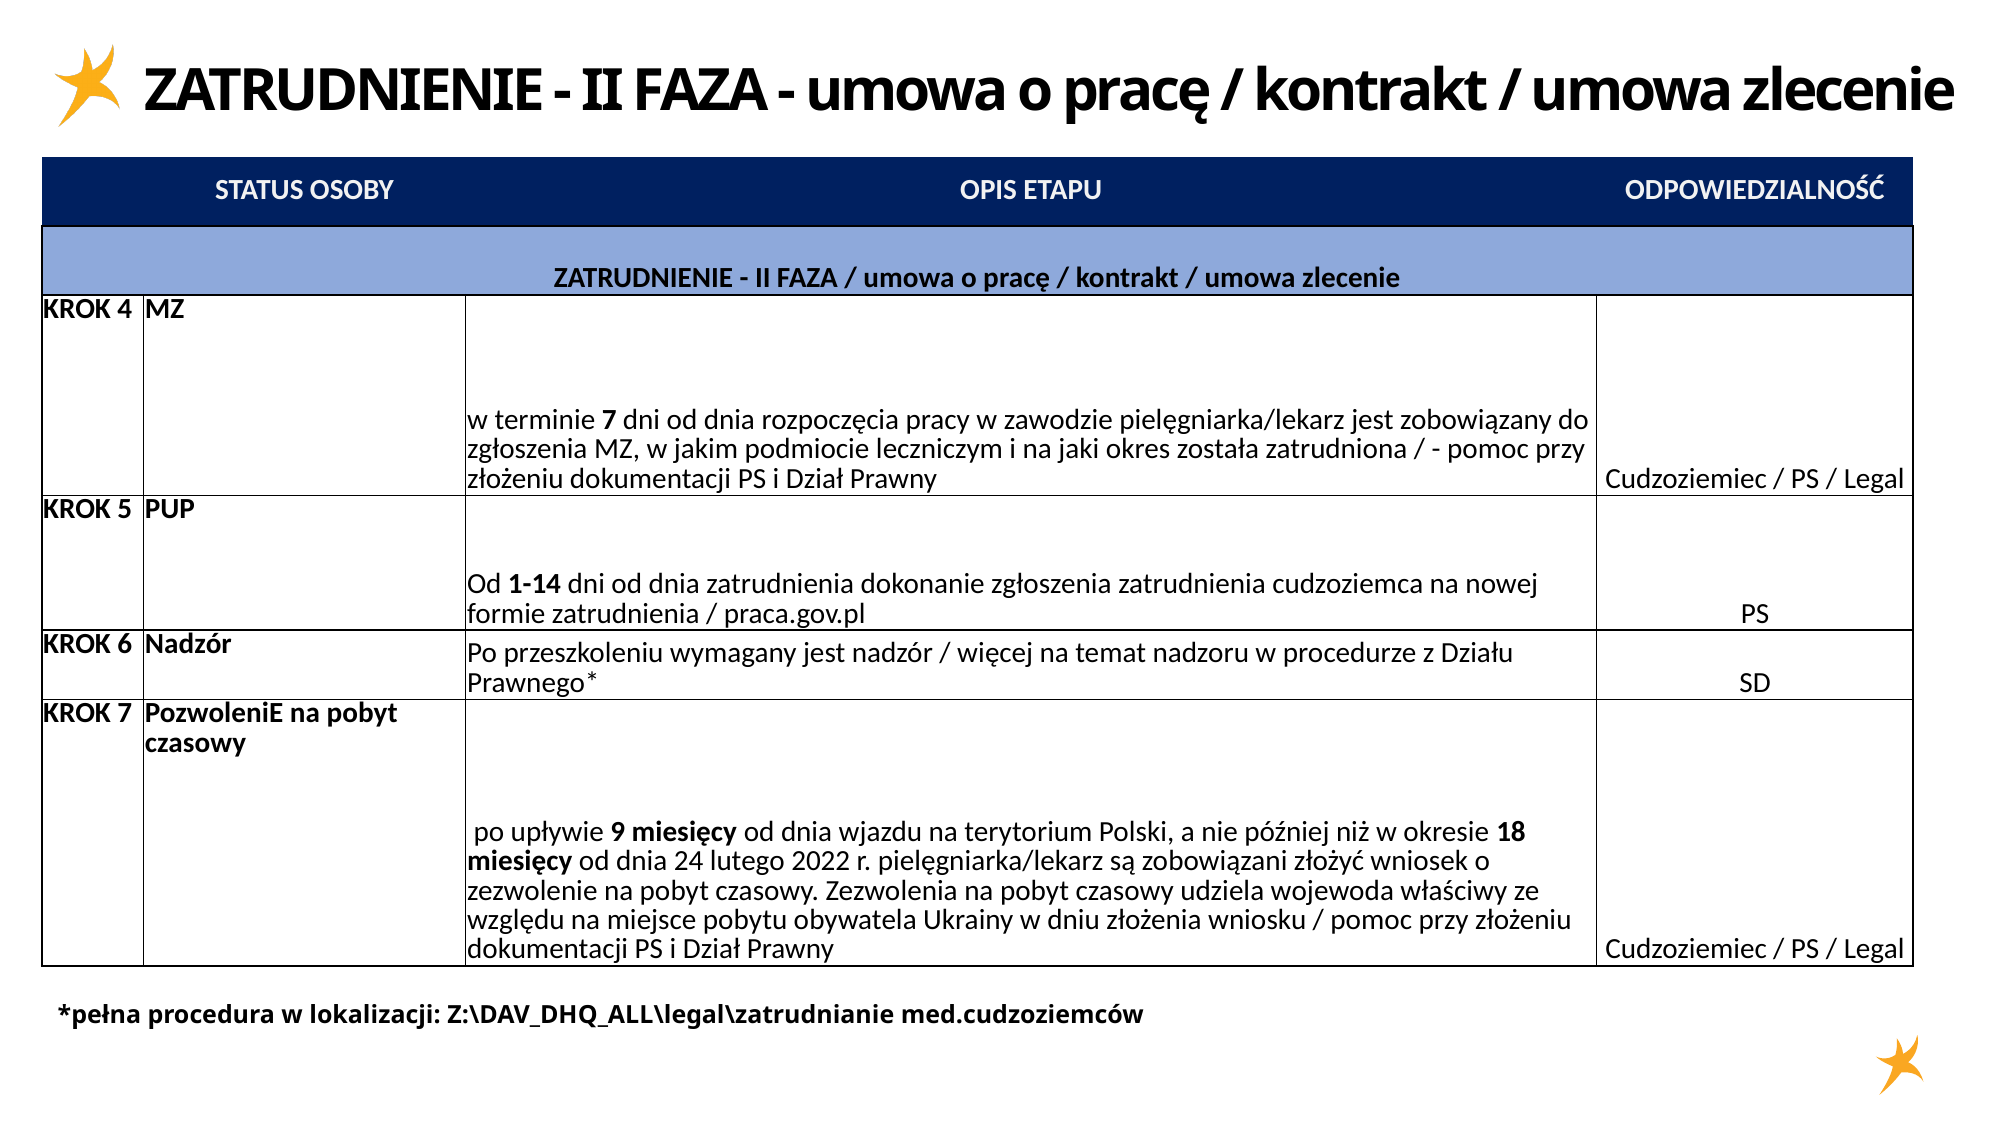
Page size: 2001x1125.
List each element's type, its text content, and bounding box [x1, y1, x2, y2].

table_cell PozwoleniE na pobyt czasowy [144, 700, 465, 965]
table_cell MZ [144, 296, 465, 495]
table_header ODPOWIEDZIALNOŚĆ [1597, 157, 1913, 225]
table_cell KROK 4 [43, 296, 143, 495]
table_cell w terminie 7 dni od dnia rozpoczęcia pracy w zawodzie pielęgniarka/lekarz jest zobowiązany do zgłoszenia MZ, w jakim podmiocie leczniczym i na jaki okres została zatrudniona / - pomoc przy złożeniu dokumentacji PS i Dział Prawny [466, 296, 1596, 495]
table_cell PS [1597, 496, 1912, 629]
table_cell KROK 6 [43, 631, 143, 699]
table_cell Nadzór [144, 631, 465, 699]
table_cell Cudzoziemiec / PS / Legal [1597, 296, 1912, 495]
table_header [42, 157, 143, 225]
table_cell po upływie 9 miesięcy od dnia wjazdu na terytorium Polski, a nie później niż w okresie 18 miesięcy od dnia 24 lutego 2022 r. pielęgniarka/lekarz są zobowiązani złożyć wniosek o zezwolenie na pobyt czasowy. Zezwolenia na pobyt czasowy udziela wojewoda właściwy ze względu na miejsce pobytu obywatela Ukrainy w dniu złożenia wniosku / pomoc przy złożeniu dokumentacji PS i Dział Prawny [466, 700, 1596, 965]
table_cell SD [1597, 631, 1912, 699]
table_cell Cudzoziemiec / PS / Legal [1597, 700, 1912, 965]
title ZATRUDNIENIE - II FAZA - umowa o pracę / kontrakt / umowa zlecenie [145, 23, 1959, 159]
text_box *pełna procedura w lokalizacji: Z:\DAV_DHQ_ALL\legal\zatrudnianie med.cudzoziemców [57, 998, 1914, 1029]
table_cell ZATRUDNIENIE - II FAZA / umowa o pracę / kontrakt / umowa zlecenie [43, 227, 1912, 294]
table_cell Po przeszkoleniu wymagany jest nadzór / więcej na temat nadzoru w procedurze z Działu Prawnego* [466, 631, 1596, 699]
table_cell KROK 7 [43, 700, 143, 965]
table_cell Od 1-14 dni od dnia zatrudnienia dokonanie zgłoszenia zatrudnienia cudzoziemca na nowej formie zatrudnienia / praca.gov.pl [466, 496, 1596, 629]
table_cell KROK 5 [43, 496, 143, 629]
table_header OPIS ETAPU [466, 157, 1597, 225]
table_cell PUP [144, 496, 465, 629]
table_header STATUS OSOBY [143, 157, 466, 225]
